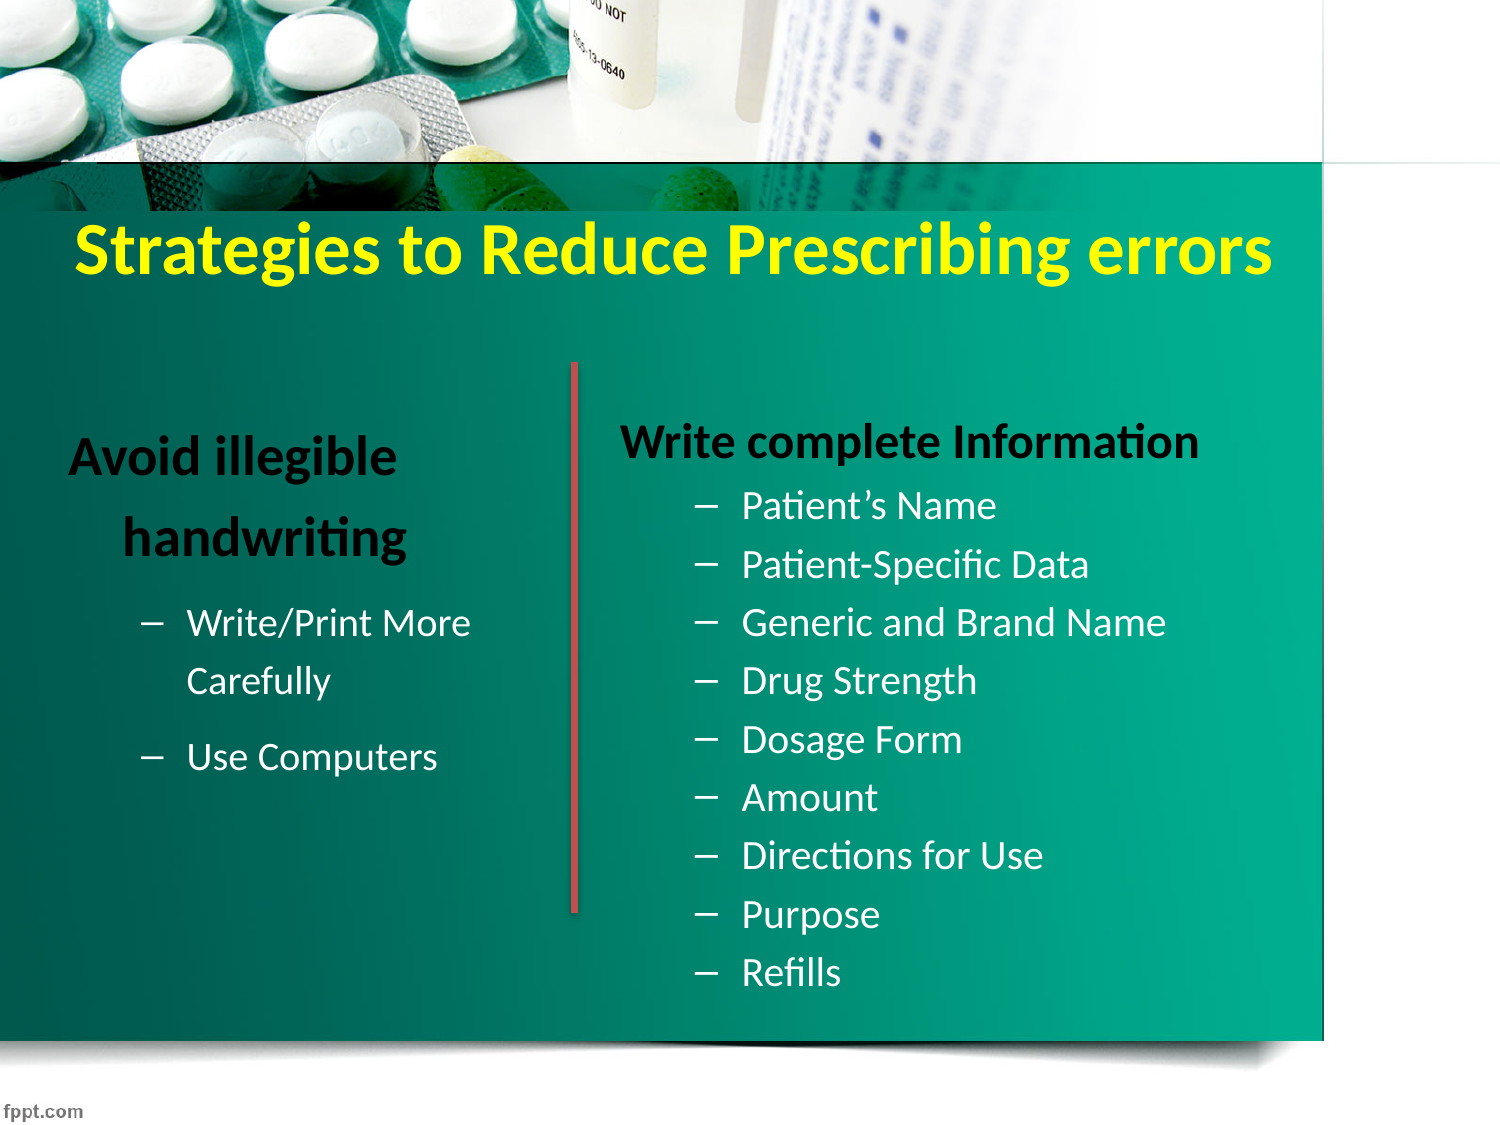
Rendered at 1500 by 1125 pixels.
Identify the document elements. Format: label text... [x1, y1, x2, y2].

list Avoid illegible handwriting Write/Print More Carefully Use Computers [53, 311, 601, 788]
list Write complete Information Patient’s Name Patient-Specific Data Generic and Brand Name Drug Strength Dosage Form Amount Directions for Use Purpose Refills [604, 338, 1332, 850]
title Strategies to Reduce Prescribing errors [0, 150, 1350, 339]
picture [0, 0, 1500, 1125]
